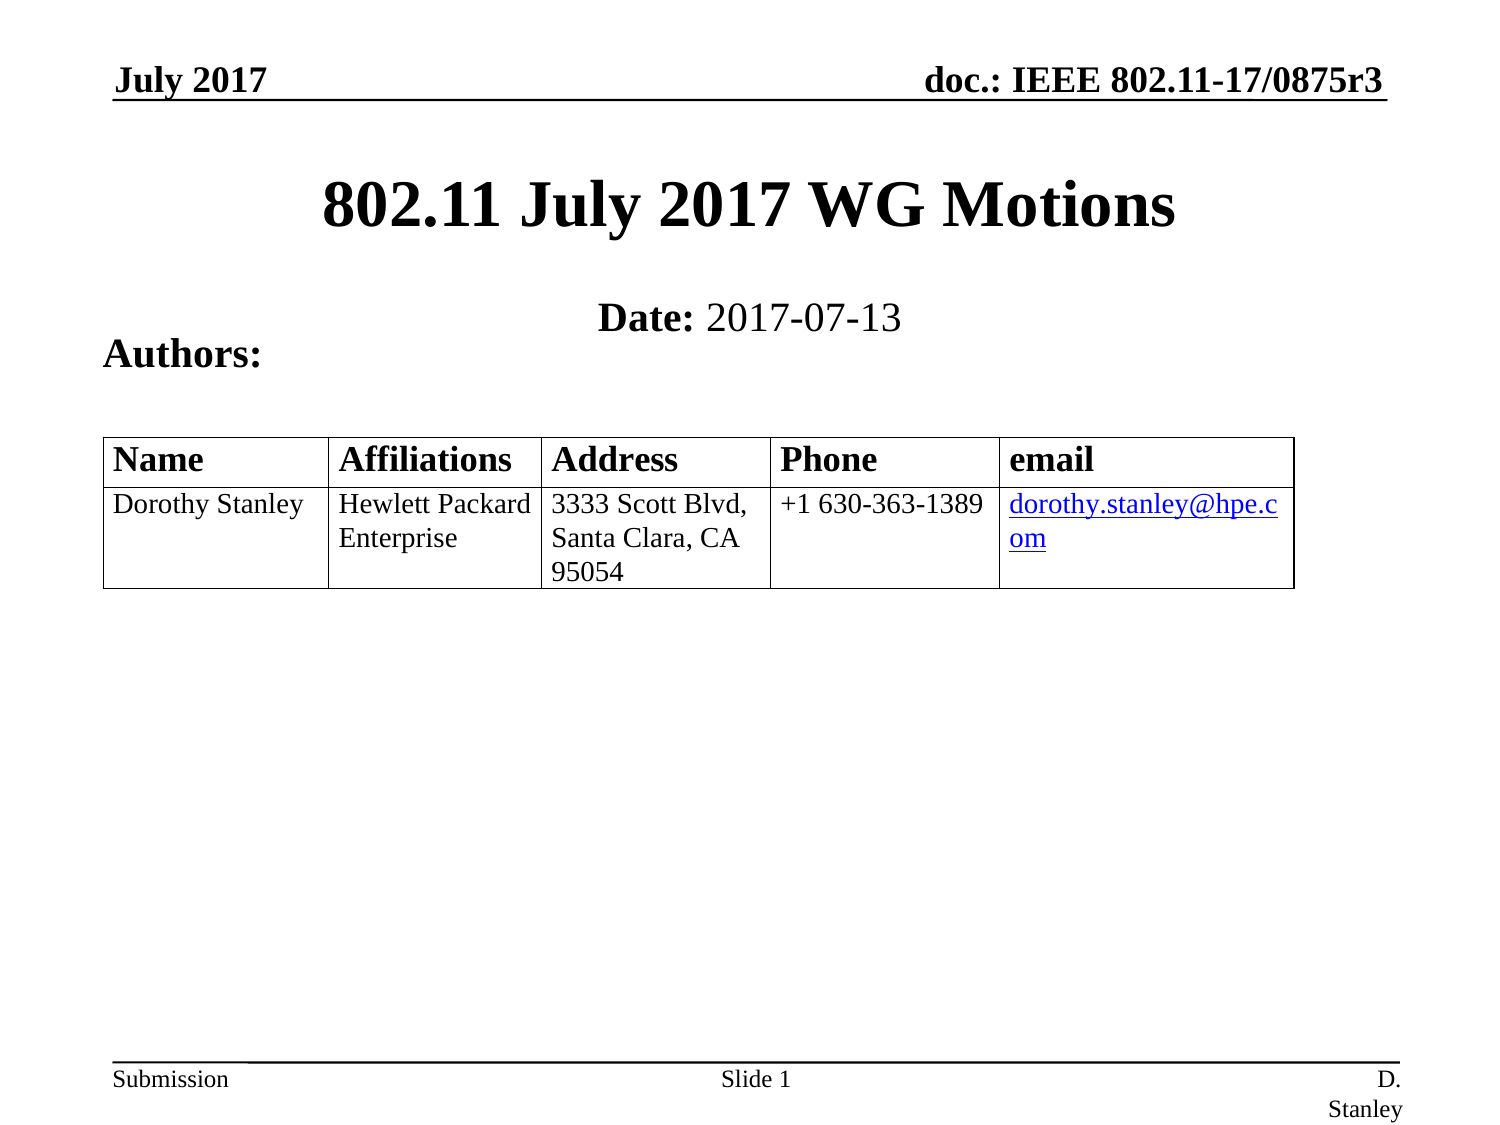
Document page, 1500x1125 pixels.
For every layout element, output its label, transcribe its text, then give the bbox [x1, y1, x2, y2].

text_box Authors: [87, 318, 325, 381]
footer D. Stanley, HP Enterprise [1324, 1061, 1402, 1093]
slide_number Slide 1 [712, 1061, 800, 1093]
list Date: 2017-07-13 [112, 287, 1388, 350]
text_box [89, 436, 1314, 732]
title 802.11 July 2017 WG Motions [112, 112, 1388, 287]
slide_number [114, 54, 374, 101]
